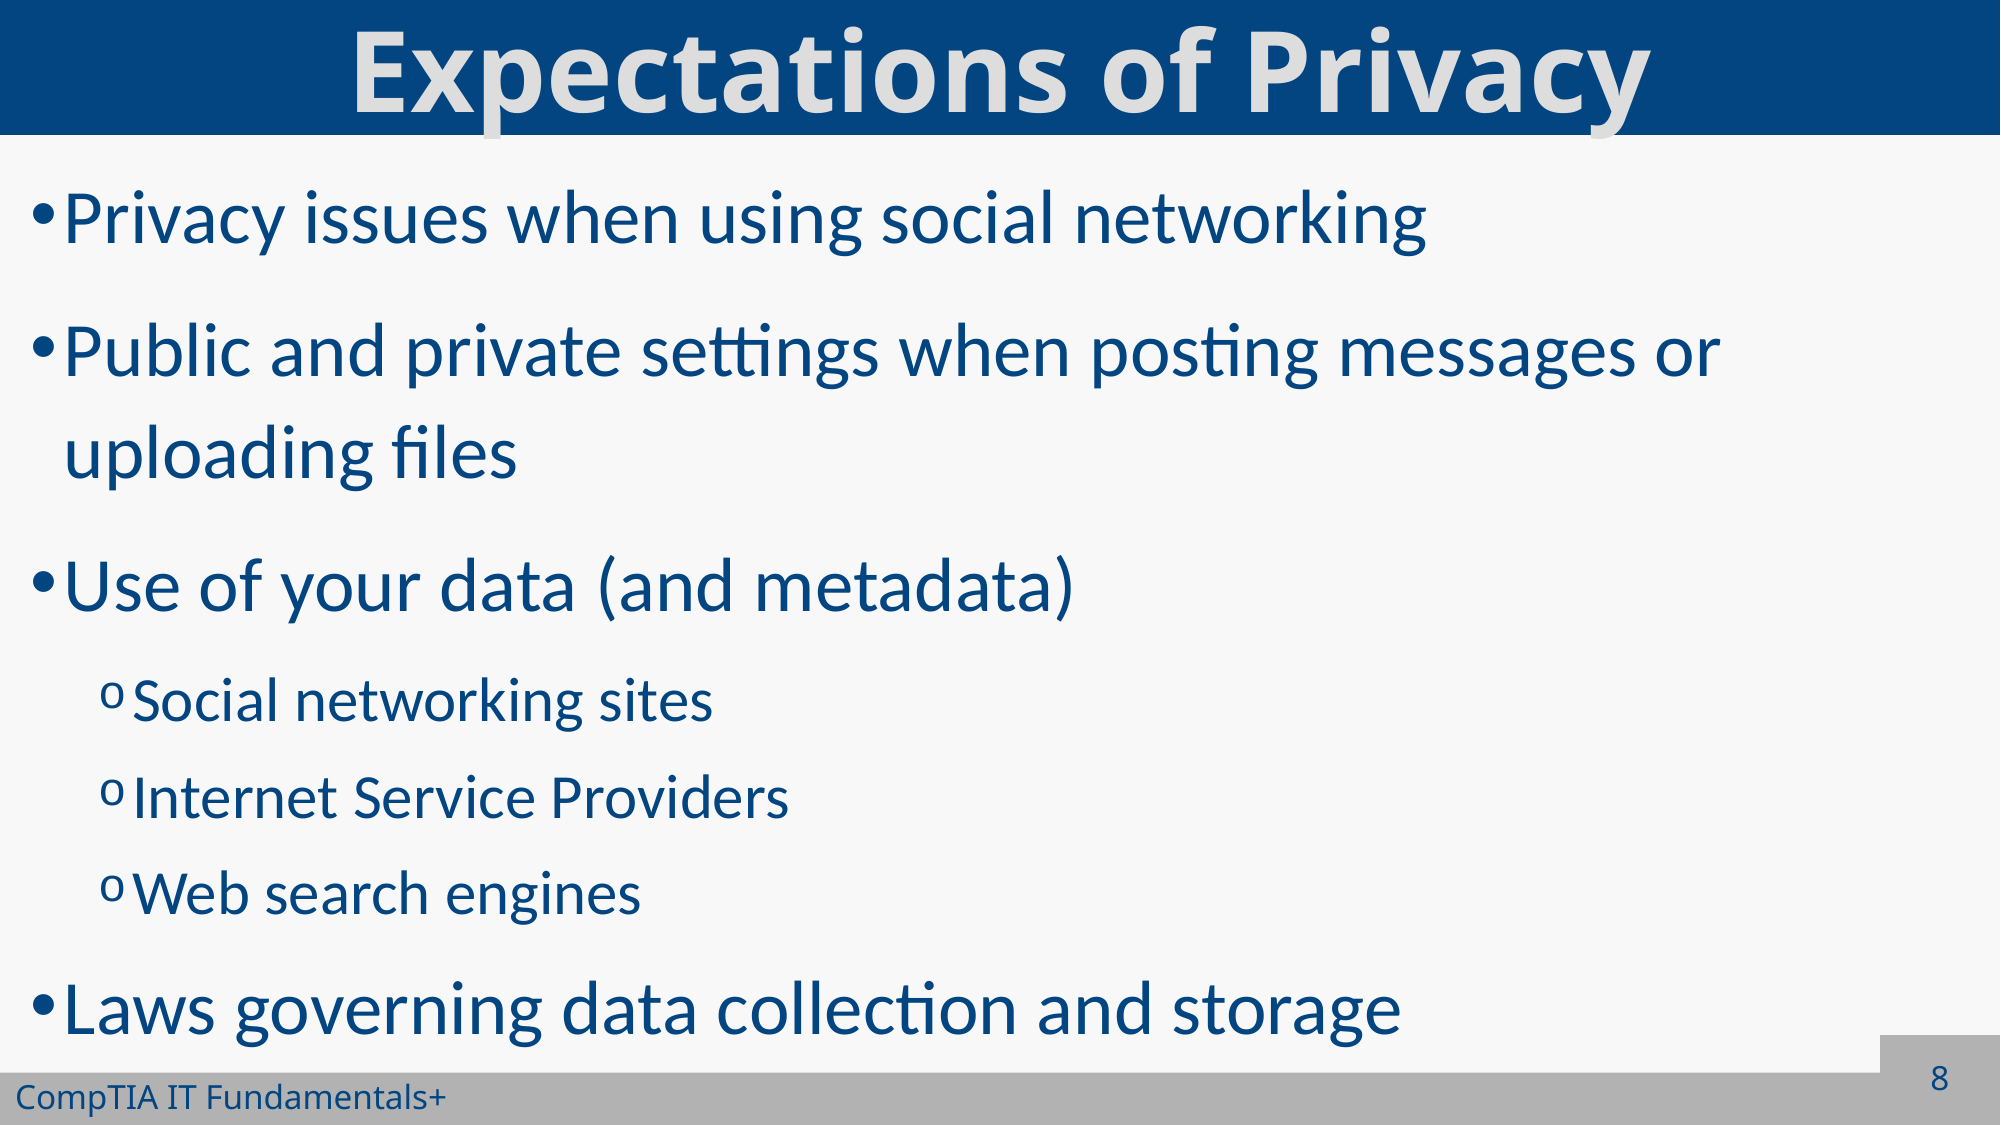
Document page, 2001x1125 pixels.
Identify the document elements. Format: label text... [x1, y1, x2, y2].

title Expectations of Privacy [0, 0, 2000, 135]
slide_number 8 [1880, 1035, 2000, 1125]
footer CompTIA IT Fundamentals+ [0, 1072, 1880, 1125]
list Privacy issues when using social networking Public and private settings when posting messages or uploading files Use of your data (and metadata) Social networking sites Internet Service Providers Web search engines Laws governing data collection and storage [15, 149, 1980, 1065]
